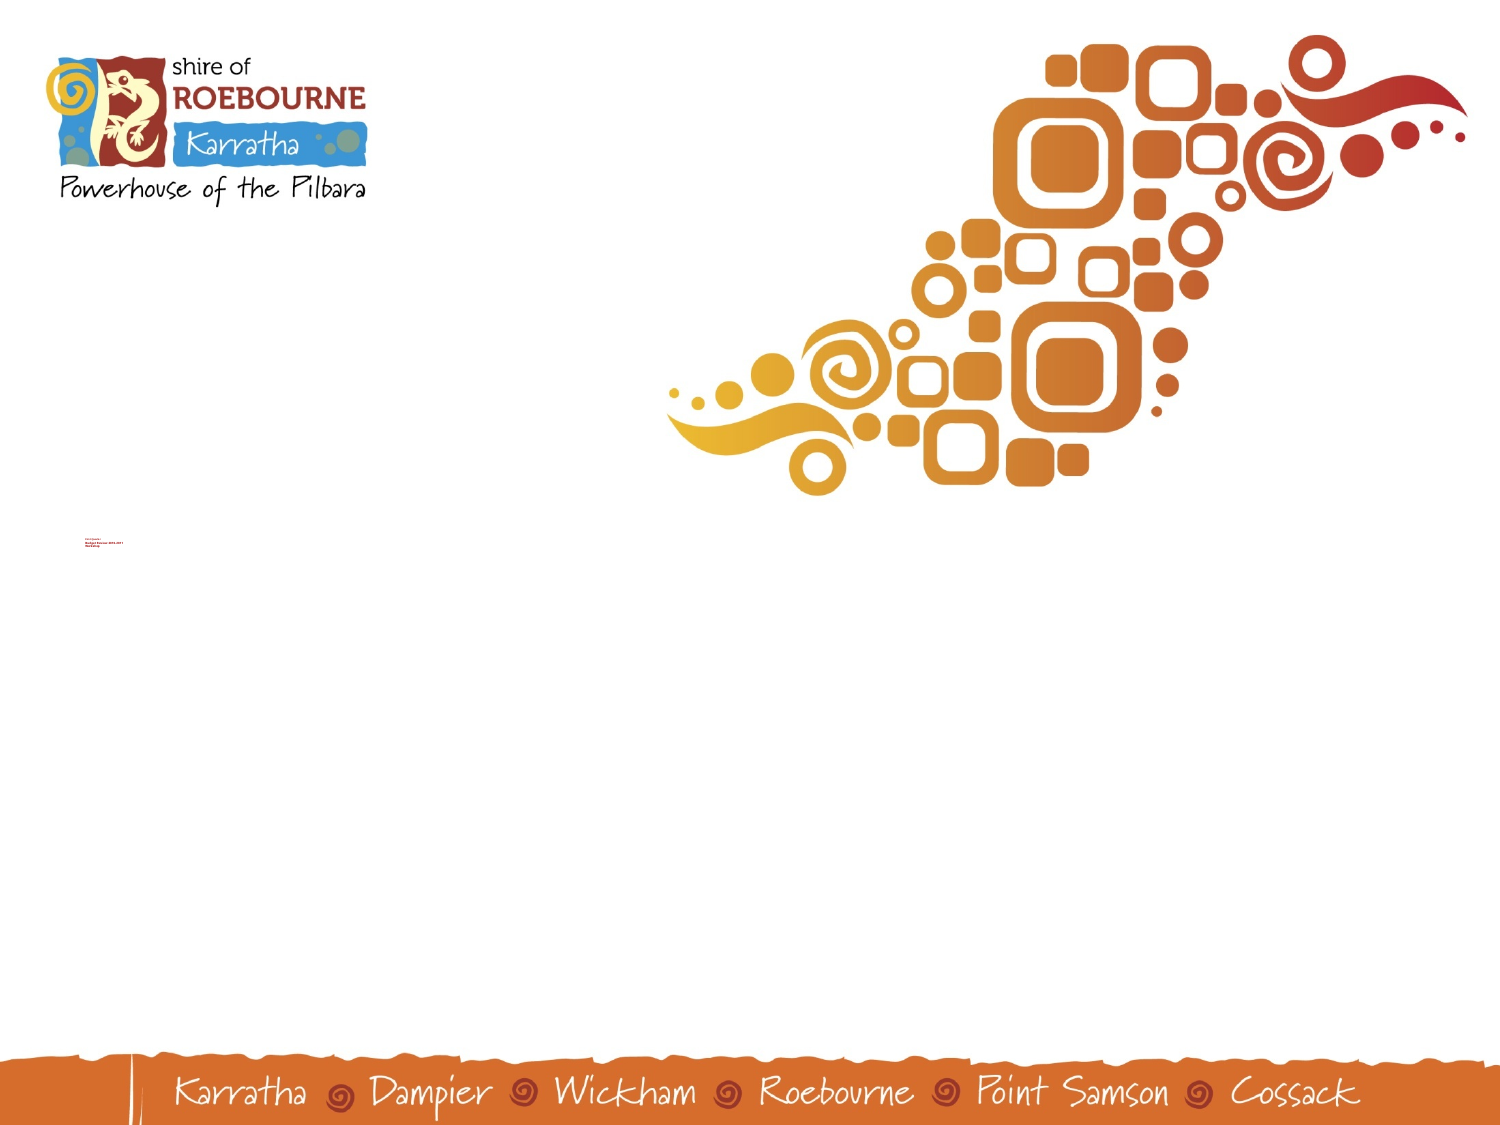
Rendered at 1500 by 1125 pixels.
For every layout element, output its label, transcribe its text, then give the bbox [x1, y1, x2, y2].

picture [0, 0, 1500, 1125]
title First Quarter Budget Review 2010-2011 Workshop [70, 515, 1454, 563]
